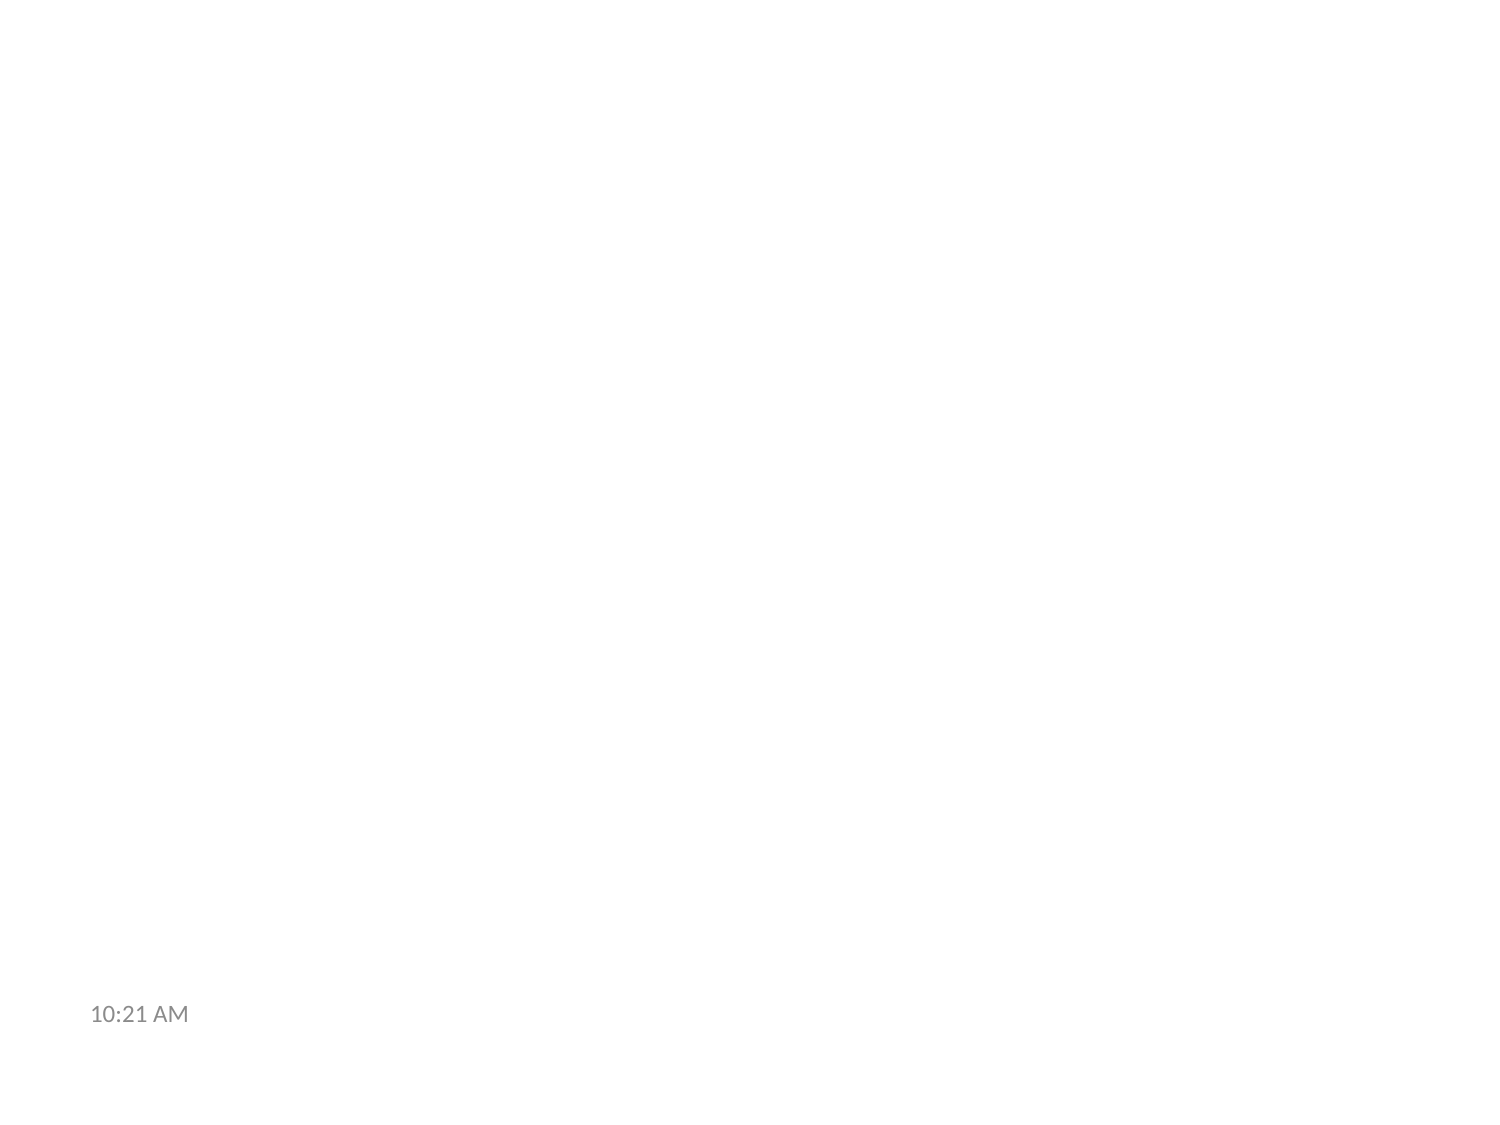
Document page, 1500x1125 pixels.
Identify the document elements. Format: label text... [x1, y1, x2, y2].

text_box 3:35 PM [75, 982, 425, 1043]
